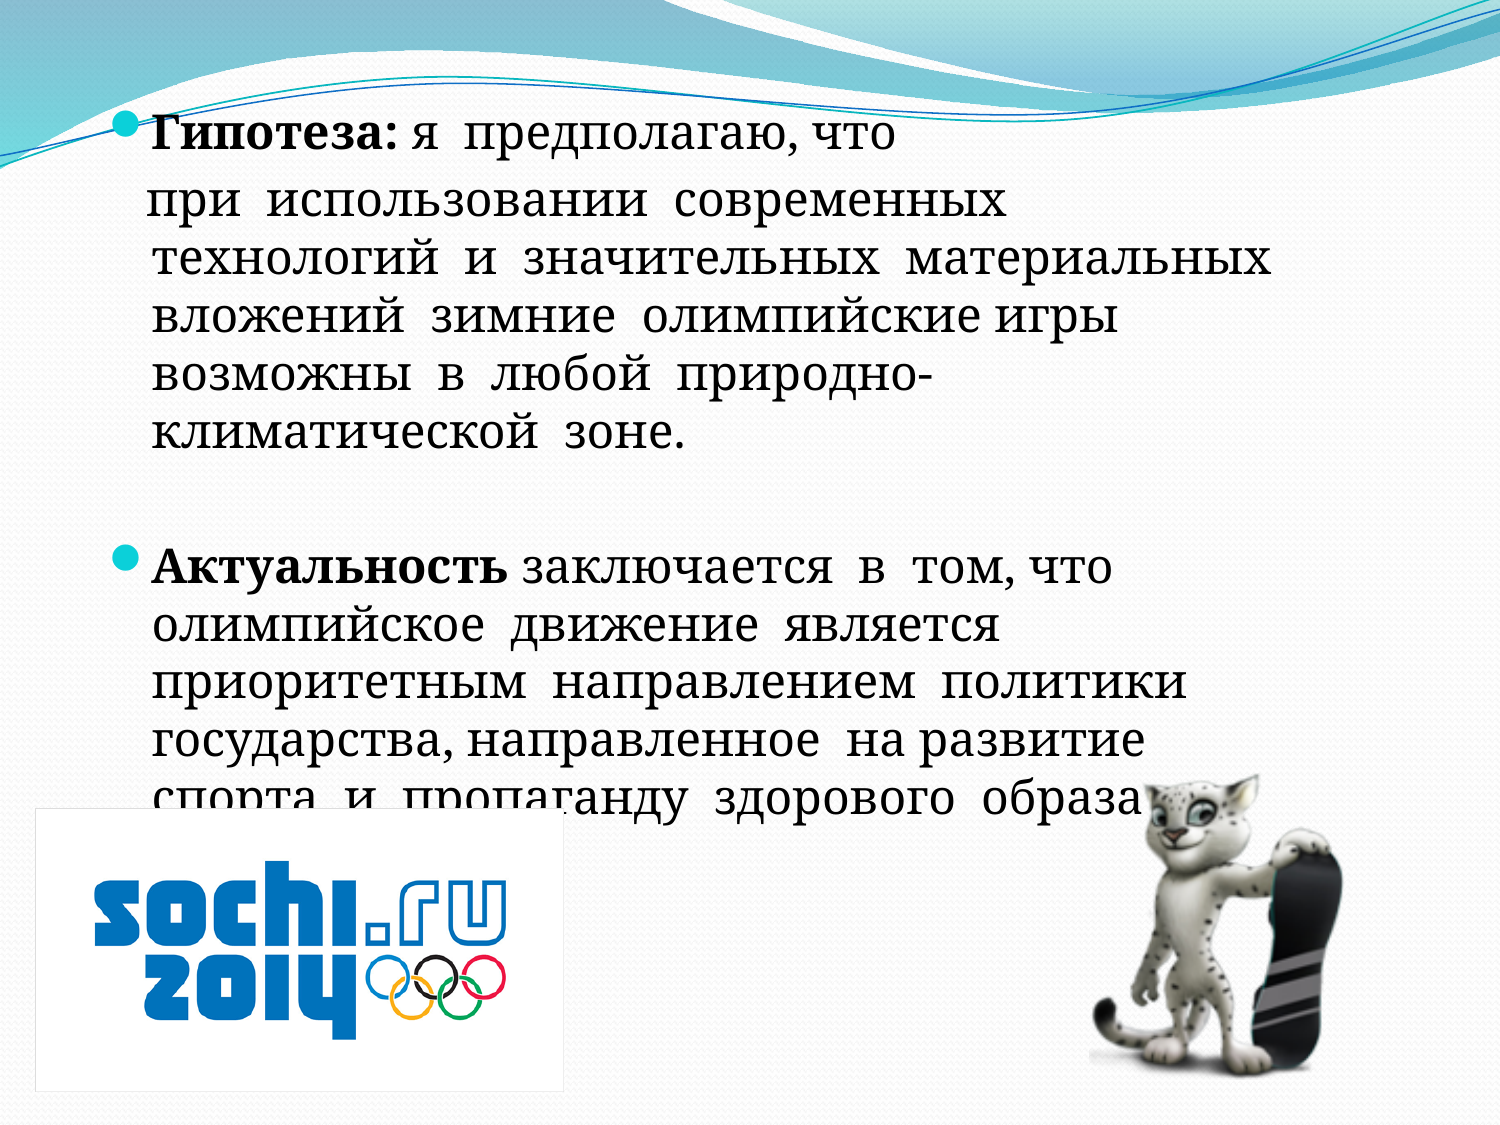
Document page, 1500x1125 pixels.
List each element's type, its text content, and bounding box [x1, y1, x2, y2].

picture [1089, 773, 1351, 1082]
list Гипотеза: я предполагаю, что при использовании современных технологий и значительных материальных вложений зимние олимпийские игры возможны в любой природно-климатической зоне. Актуальность заключается в том, что олимпийское движение является приоритетным направлением политики государства, направленное на развитие спорта и пропаганду здорового образа жизни. [93, 93, 1319, 891]
table_cell Югославия [1082, 774, 1089, 891]
table_cell Югославия [565, 809, 572, 891]
picture [34, 808, 565, 1092]
